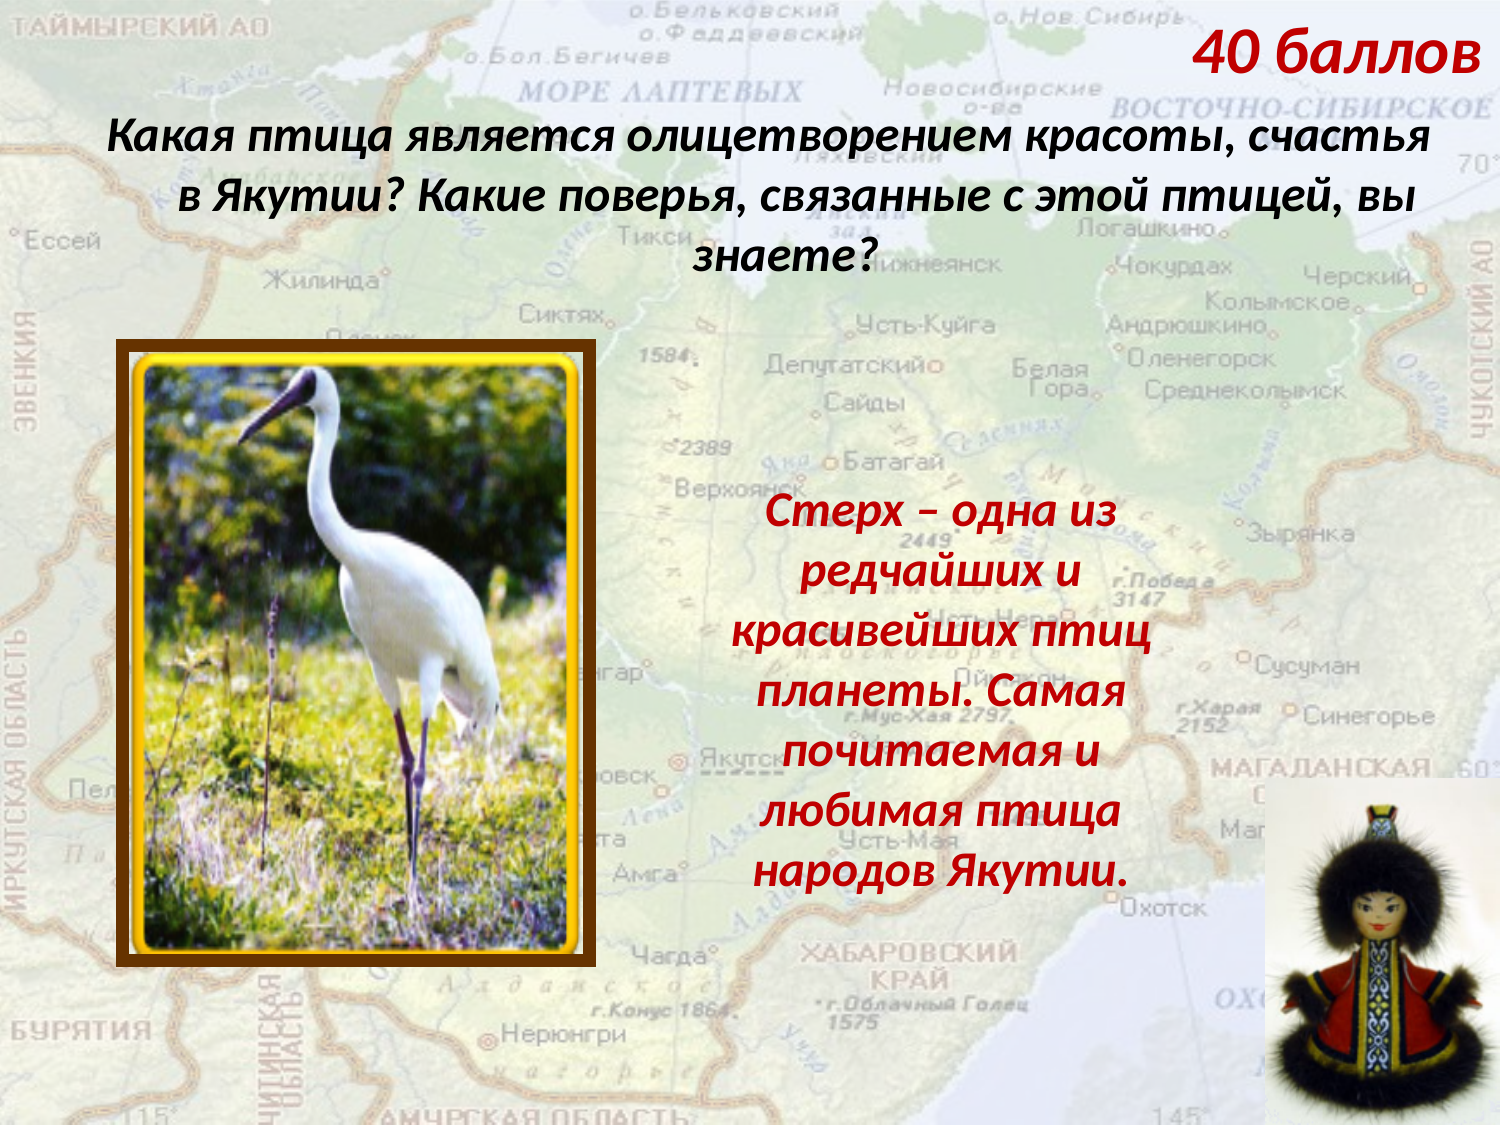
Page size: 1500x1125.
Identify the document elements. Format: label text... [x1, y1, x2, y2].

text_box 40 баллов [1176, 0, 1498, 95]
picture [128, 351, 584, 955]
list Какая птица является олицетворением красоты, счастья в Якутии? Какие поверья, связанные с этой птицей, вы знаете? [82, 93, 1456, 200]
text_box Стерх – одна из редчайших и красивейших птиц планеты. Самая почитаемая и любимая птица народов Якутии. [679, 468, 1203, 904]
picture [1265, 778, 1500, 1125]
